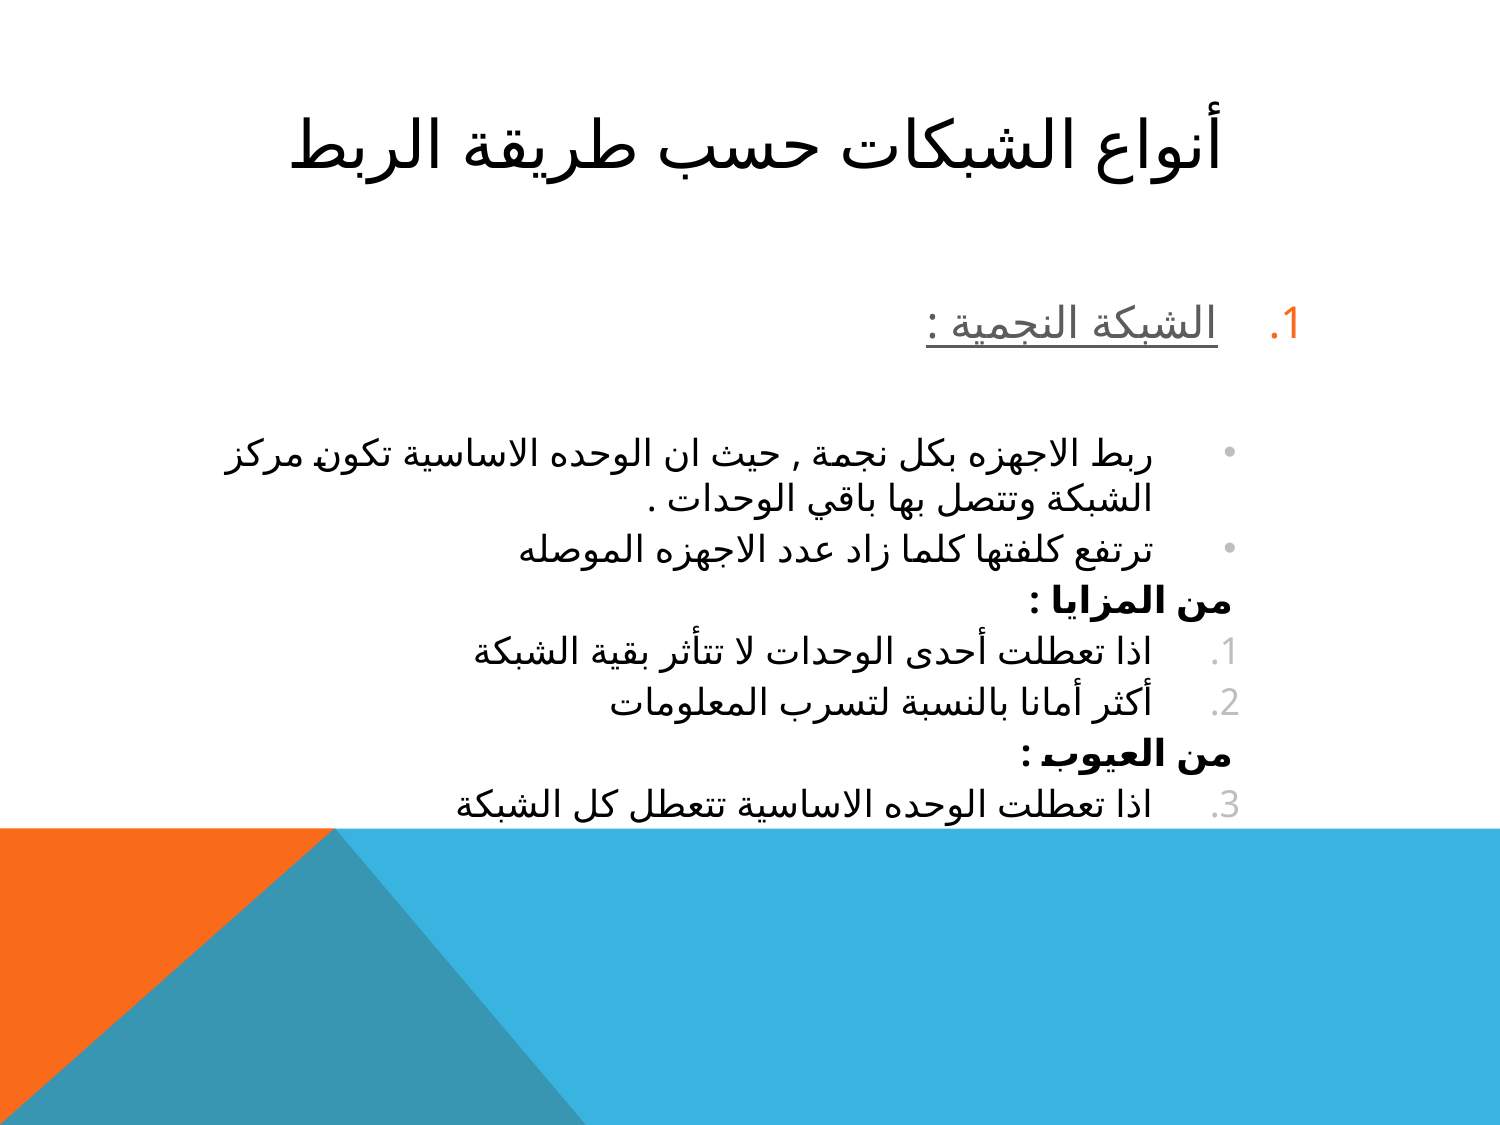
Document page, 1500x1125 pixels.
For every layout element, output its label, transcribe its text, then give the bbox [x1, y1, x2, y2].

title أنواع الشبكات حسب طريقة الربط [162, 24, 1350, 259]
list الشبكة النجمية : ربط الاجهزه بكل نجمة , حيث ان الوحده الاساسية تكون مركز الشبكة وتتصل بها باقي الوحدات . ترتفع كلفتها كلما زاد عدد الاجهزه الموصله من المزايا : اذا تعطلت أحدى الوحدات لا تتأثر بقية الشبكة أكثر أمانا بالنسبة لتسرب المعلومات من العيوب : اذا تعطلت الوحده الاساسية تتعطل كل الشبكة [150, 287, 1375, 838]
